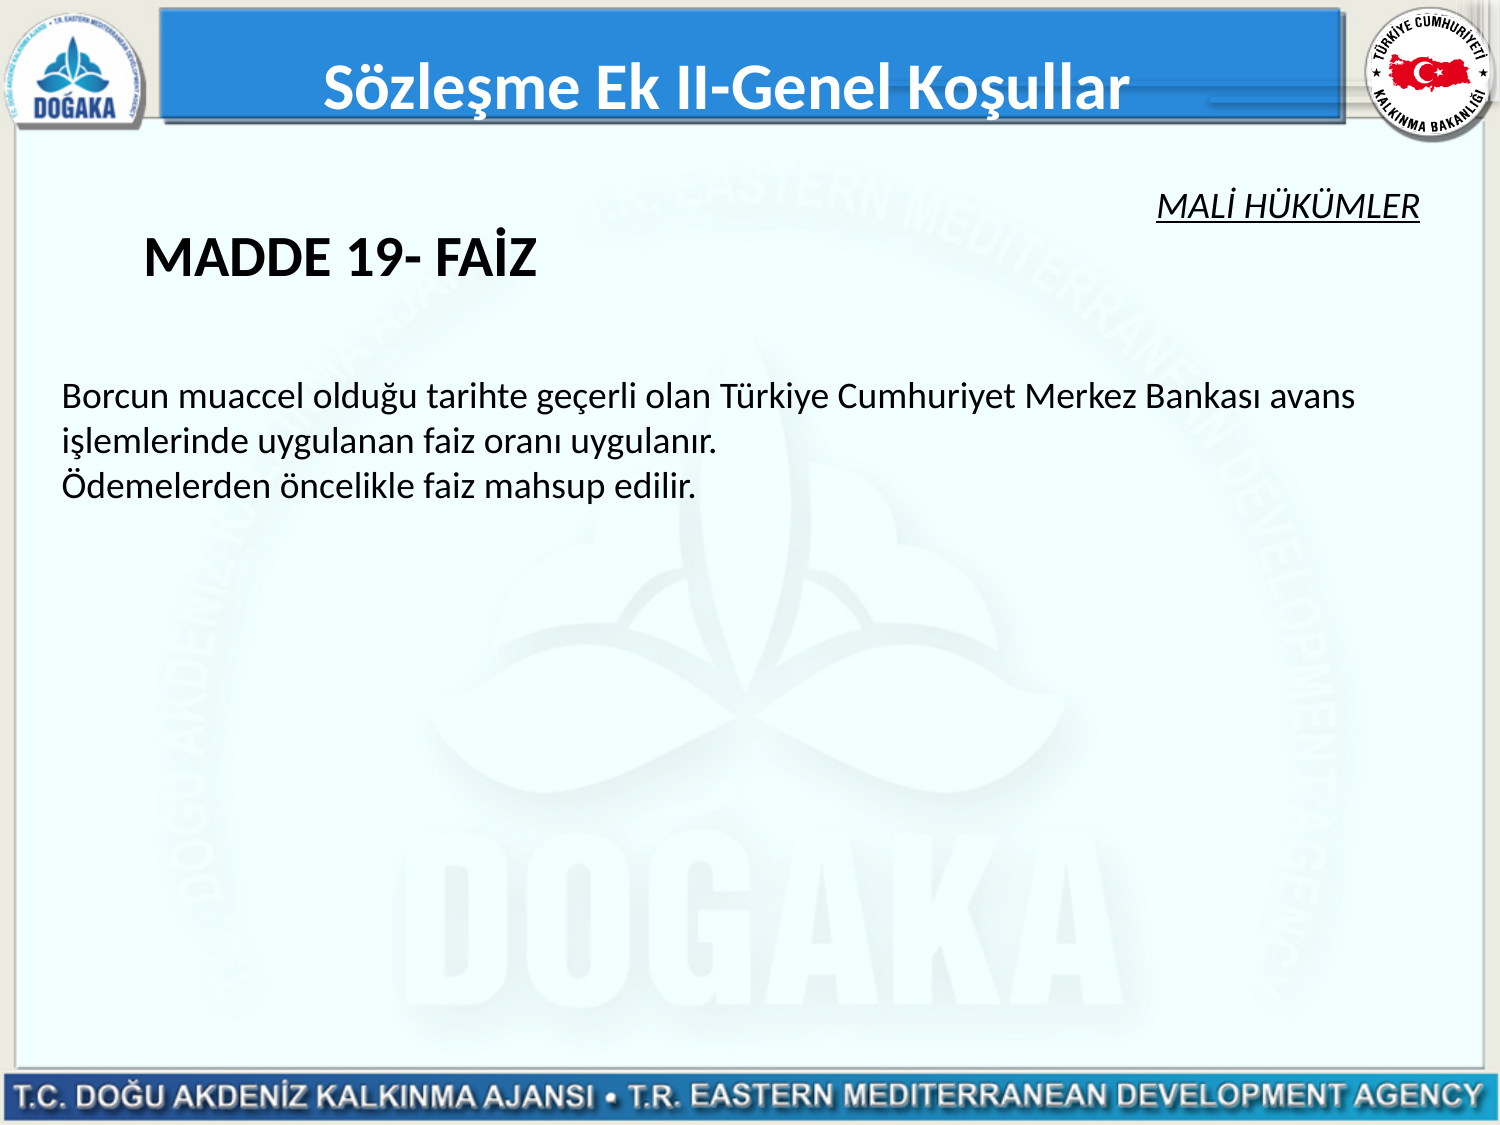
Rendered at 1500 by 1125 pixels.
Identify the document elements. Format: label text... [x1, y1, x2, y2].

list Borcun muaccel olduğu tarihte geçerli olan Türkiye Cumhuriyet Merkez Bankası avans işlemlerinde uygulanan faiz oranı uygulanır. Ödemelerden öncelikle faiz mahsup edilir. [46, 363, 1465, 750]
title MADDE 19- FAİZ [128, 210, 938, 340]
text_box MALİ HÜKÜMLER [1141, 173, 1436, 234]
picture [0, 0, 1500, 1125]
text_box Sözleşme Ek II-Genel Koşullar [308, 35, 1147, 130]
